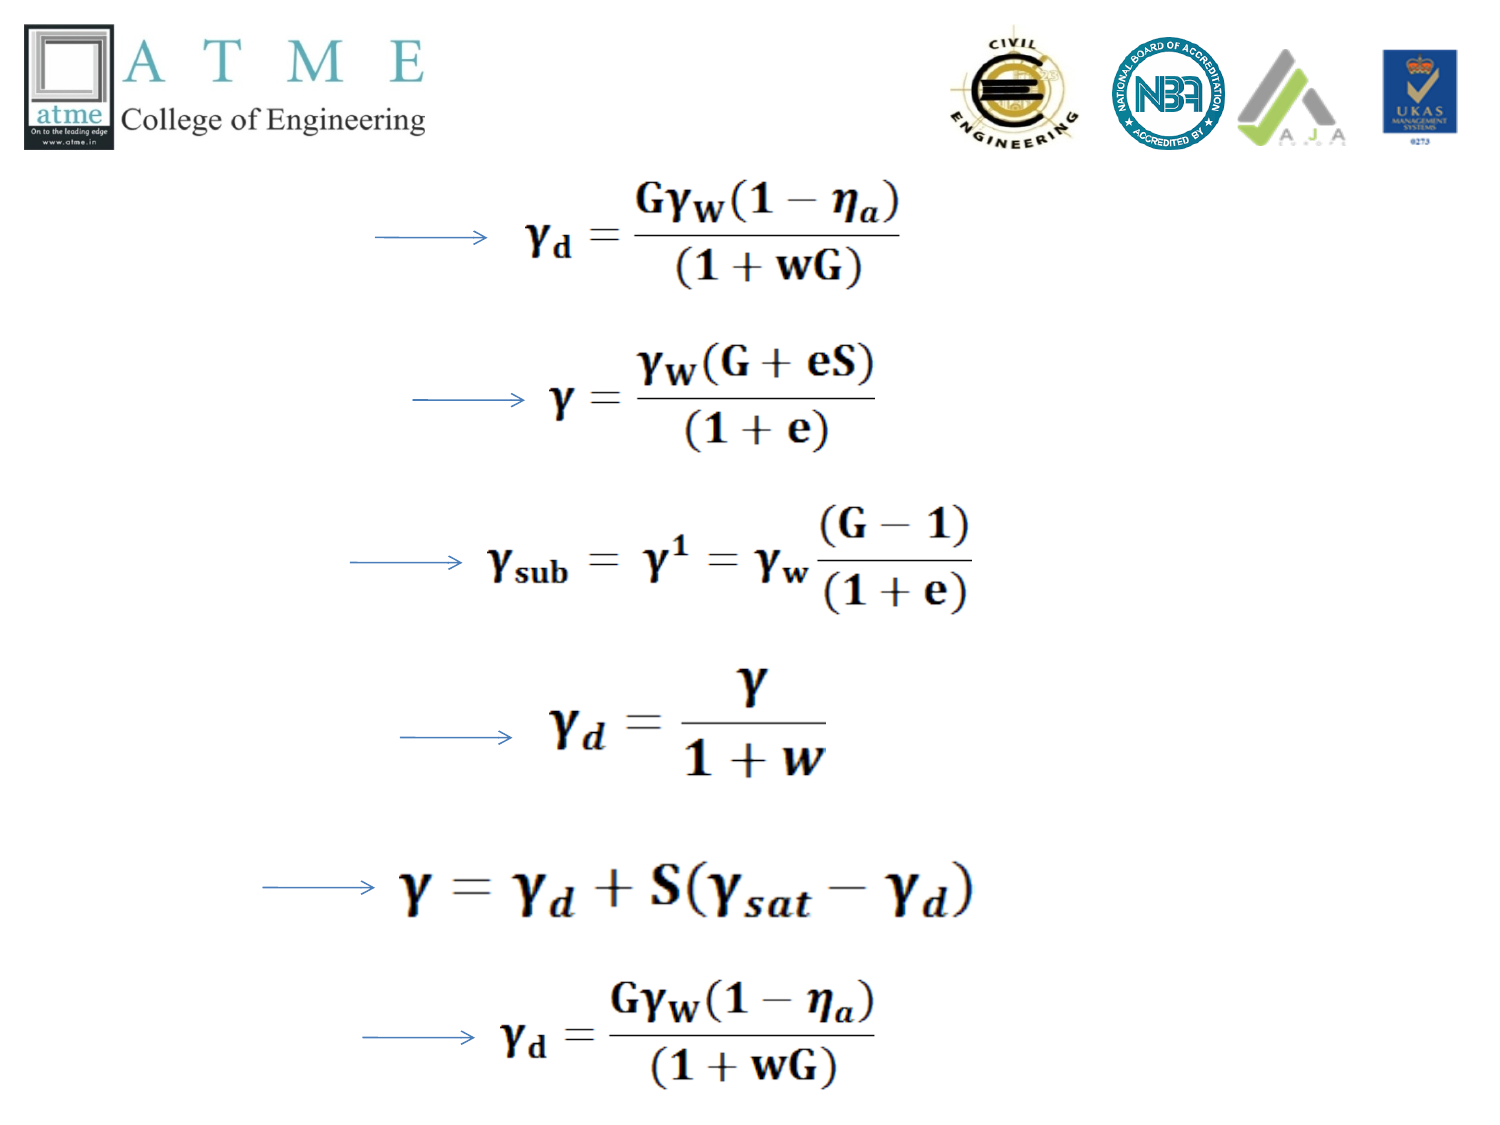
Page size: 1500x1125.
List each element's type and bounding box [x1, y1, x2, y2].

picture [24, 24, 425, 150]
picture [1184, 109, 1225, 150]
picture [399, 849, 976, 932]
picture [1209, 103, 1218, 120]
picture [1179, 37, 1225, 79]
picture [549, 662, 826, 788]
picture [1237, 49, 1458, 146]
picture [1112, 37, 1213, 150]
picture [499, 974, 887, 1101]
picture [524, 174, 912, 301]
picture [487, 499, 973, 626]
picture [549, 337, 875, 463]
picture [950, 24, 1080, 150]
